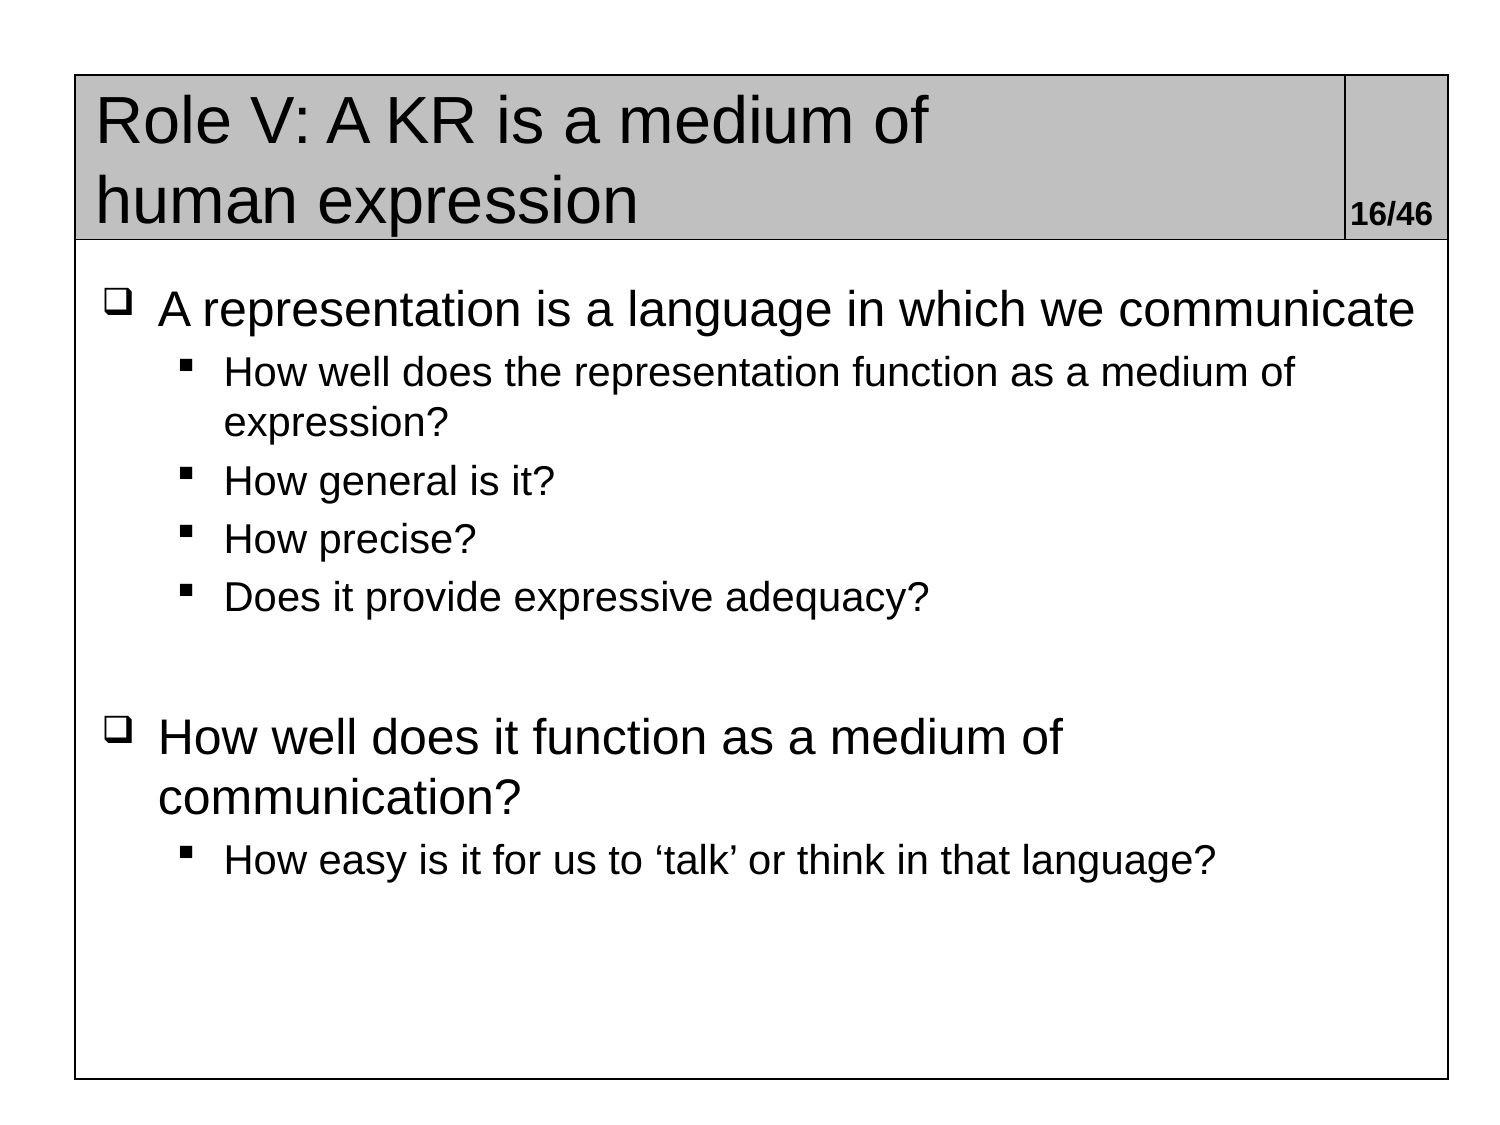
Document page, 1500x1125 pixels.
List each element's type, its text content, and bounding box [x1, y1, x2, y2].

title Role V: A KR is a medium of human expression [74, 74, 1346, 239]
slide_number 16/46 [1346, 74, 1449, 239]
list A representation is a language in which we communicate How well does the representation function as a medium of expression? How general is it? How precise? Does it provide expressive adequacy? How well does it function as a medium of communication? How easy is it for us to ‘talk’ or think in that language? [74, 239, 1449, 1080]
